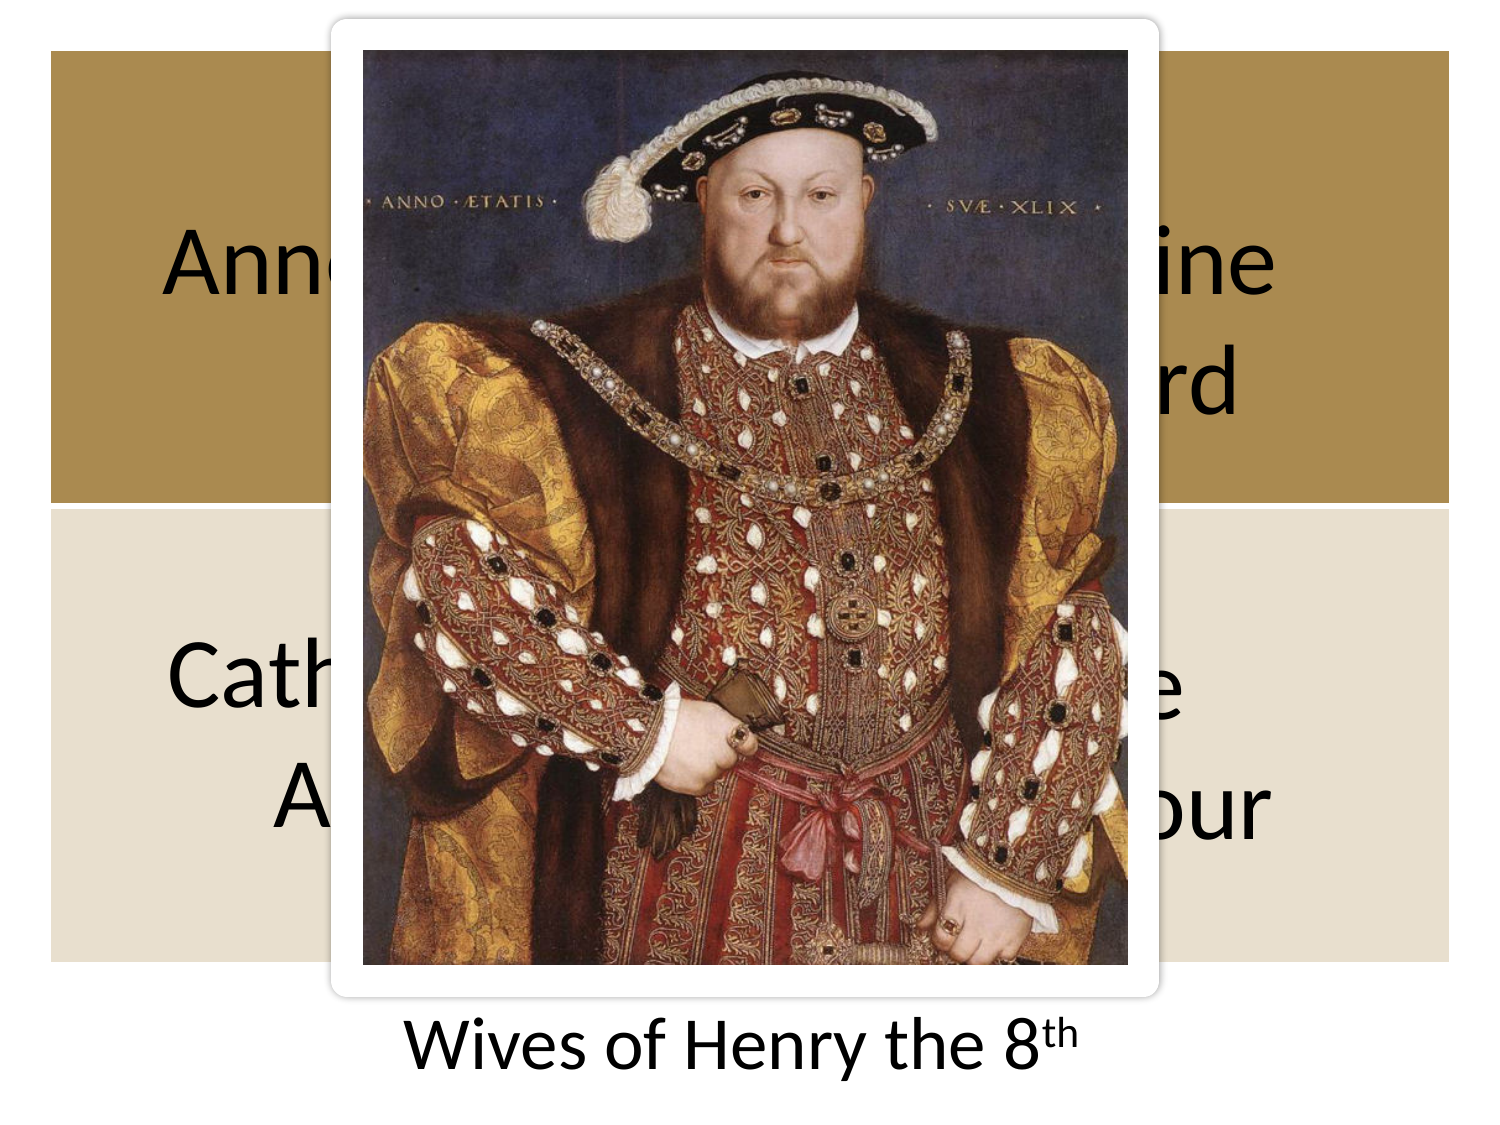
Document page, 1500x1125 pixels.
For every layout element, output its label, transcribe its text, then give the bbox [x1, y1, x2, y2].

picture [362, 49, 1129, 966]
table_header [51, 51, 326, 503]
text_box Wives of Henry the 8th [149, 987, 1350, 1093]
table_cell [1166, 509, 1449, 962]
text_box Anne Boleyn [137, 187, 326, 323]
text_box Jane Seymour [1166, 612, 1375, 868]
text_box Katherine Howard [1166, 187, 1363, 443]
table_header [1166, 51, 1449, 503]
table_cell [51, 509, 326, 962]
text_box Catherine of Aragon [137, 599, 326, 855]
